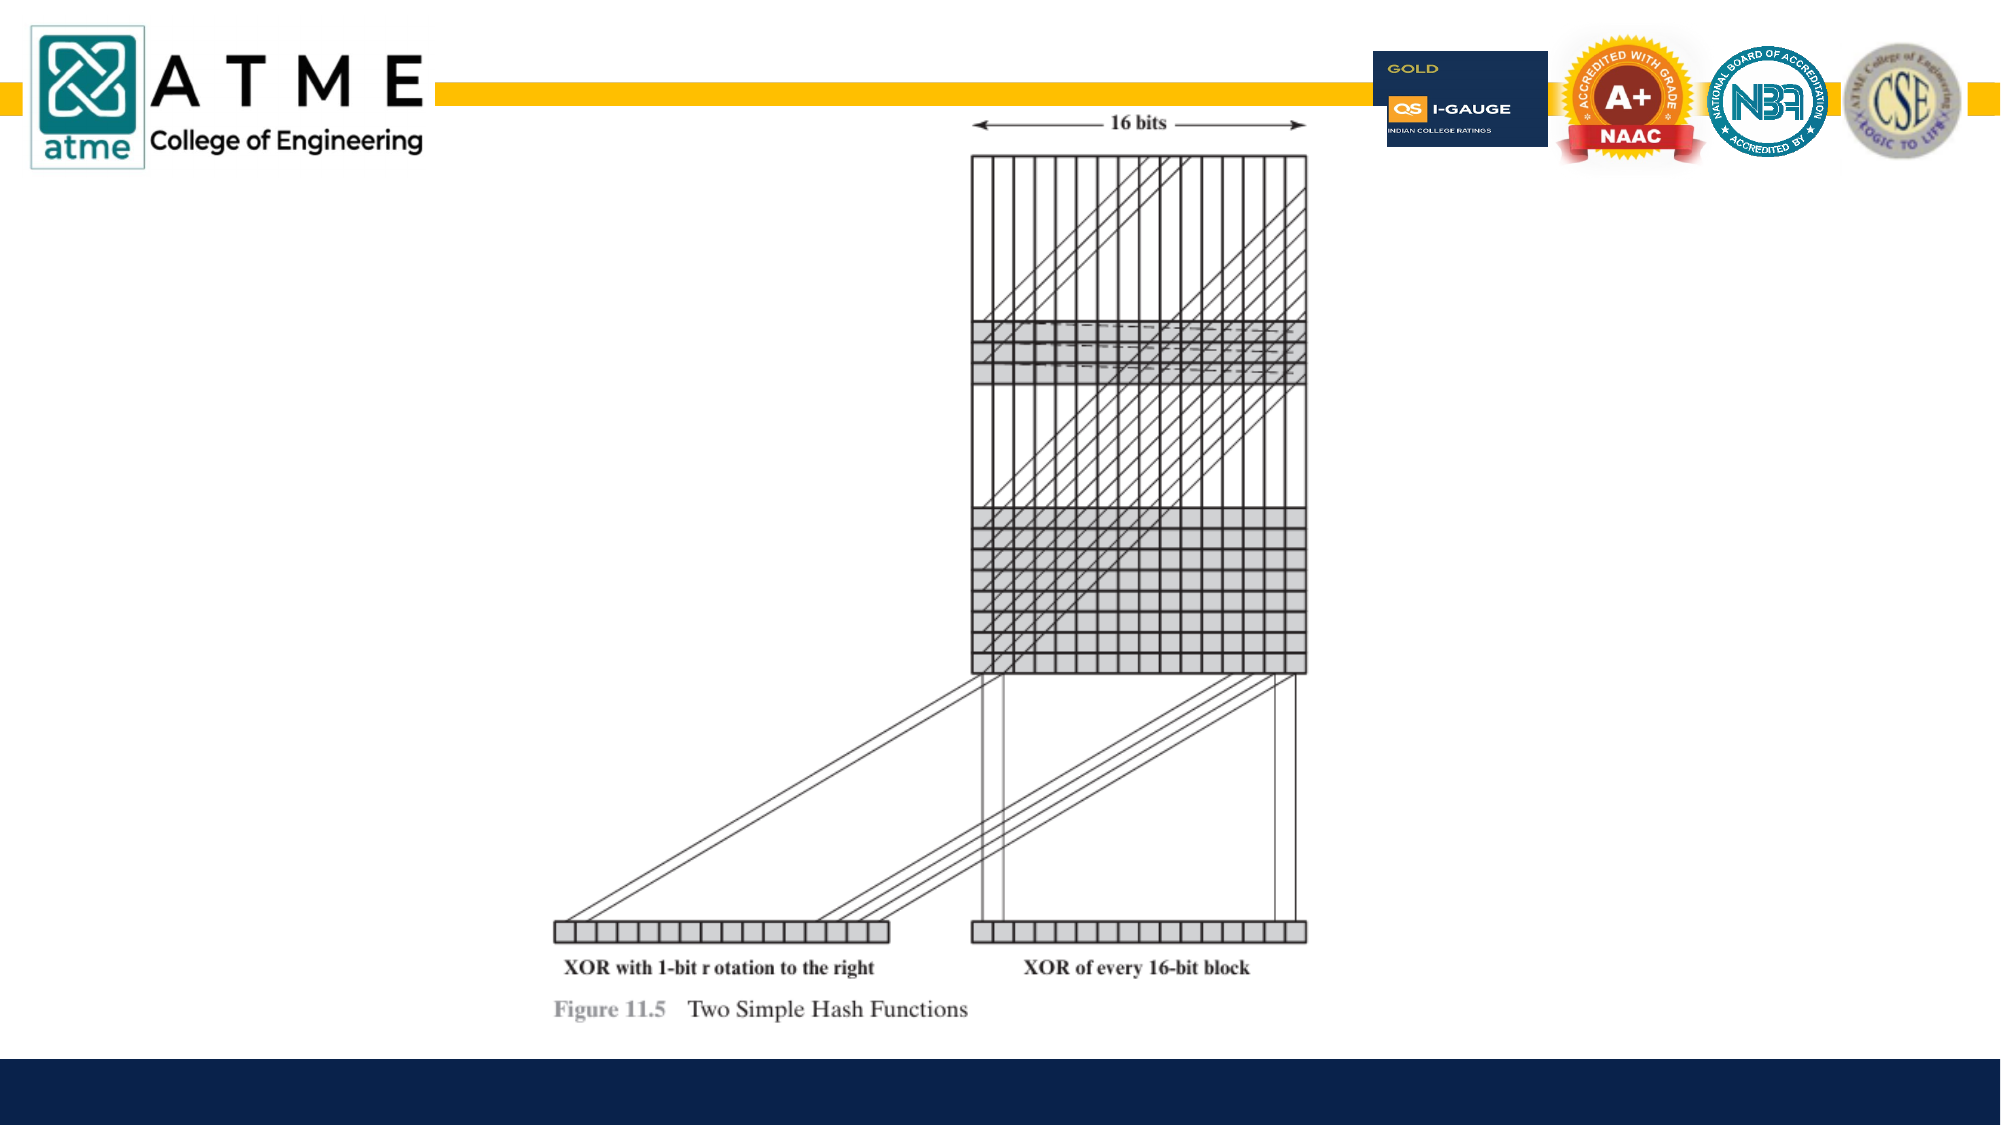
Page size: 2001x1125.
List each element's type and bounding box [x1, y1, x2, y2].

picture [1840, 26, 1968, 176]
picture [22, 15, 1828, 1042]
picture [0, 1059, 2001, 1125]
